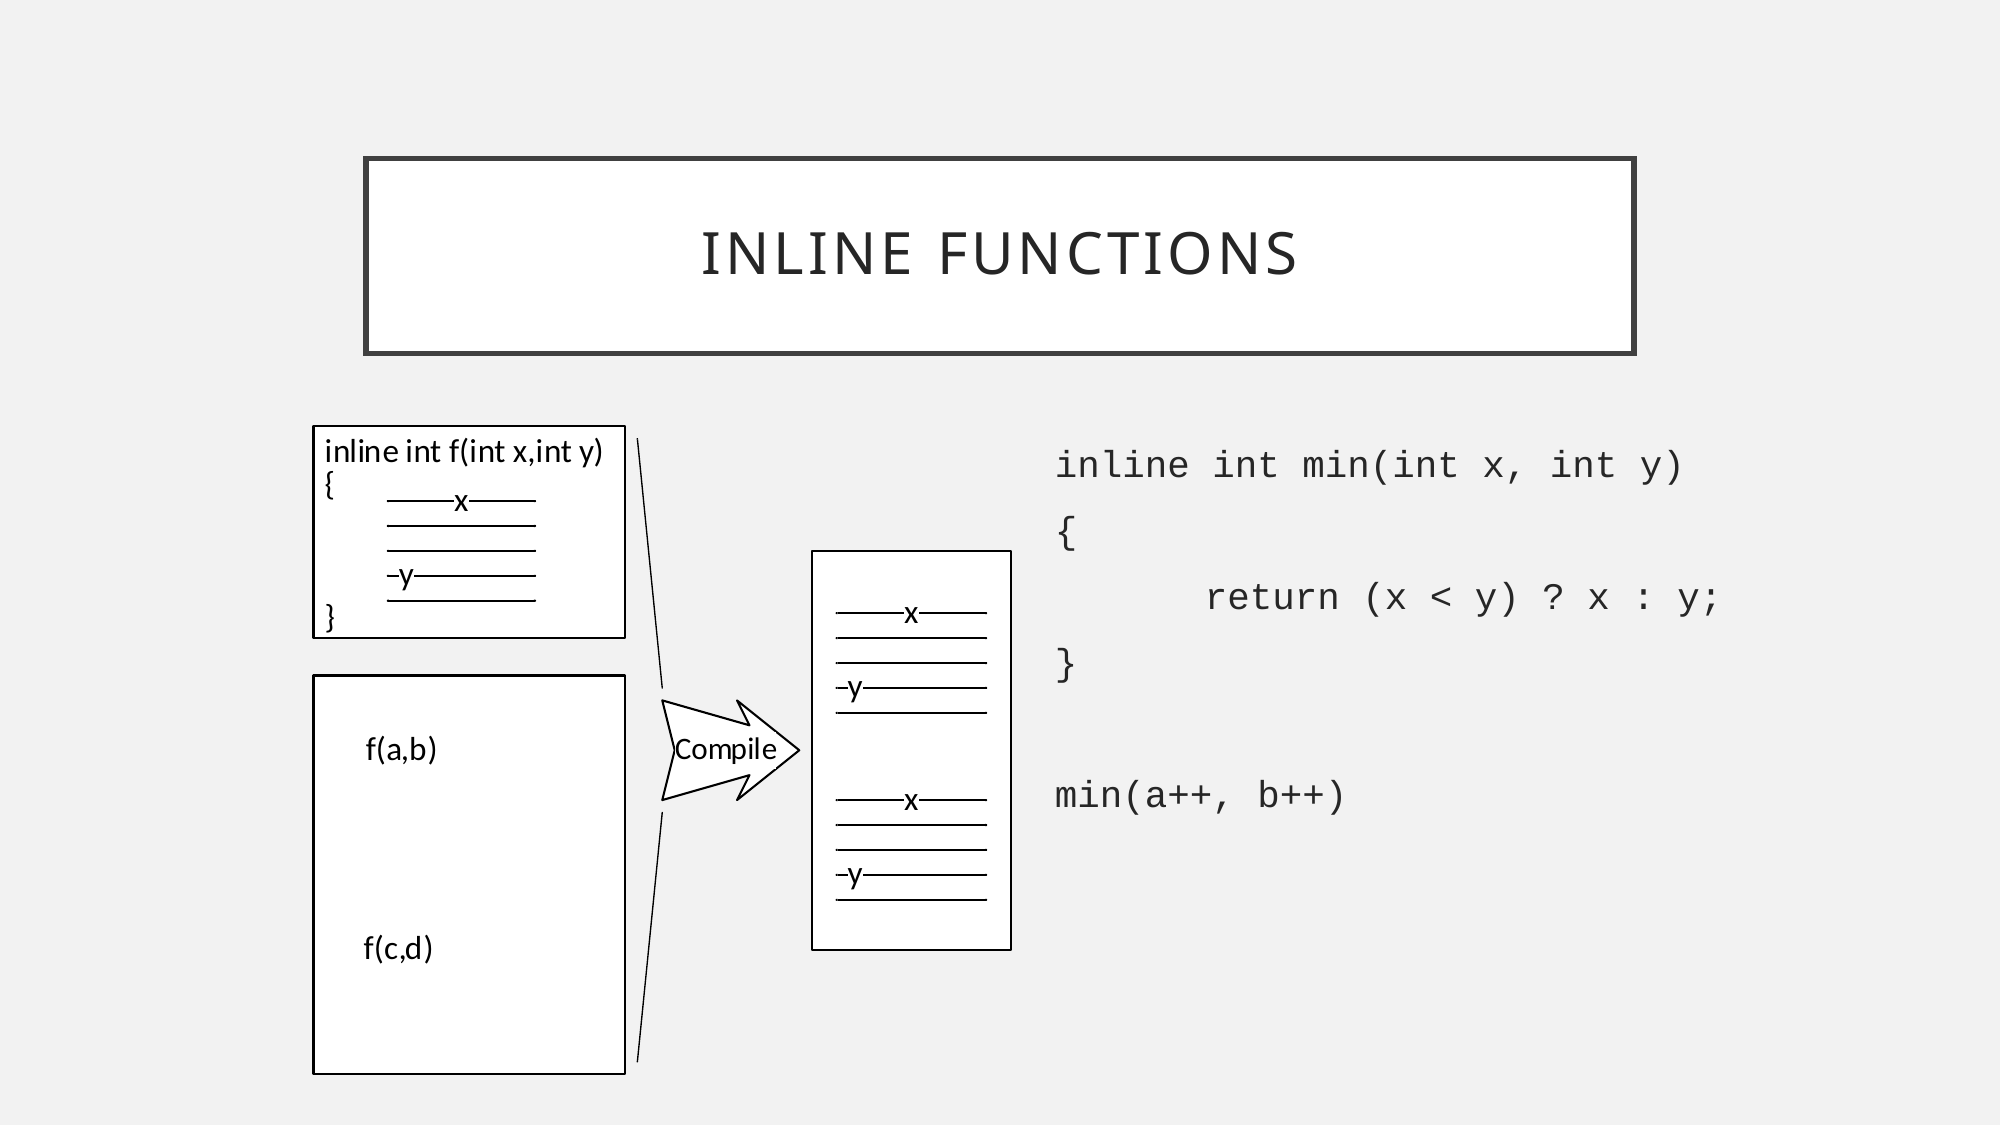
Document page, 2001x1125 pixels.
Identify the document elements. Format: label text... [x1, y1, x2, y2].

picture [303, 418, 1014, 1077]
title Inline Functions [363, 156, 1637, 356]
list inline int min(int x, int y) { return (x < y) ? x : y; } min(a++, b++) [1039, 432, 1741, 942]
